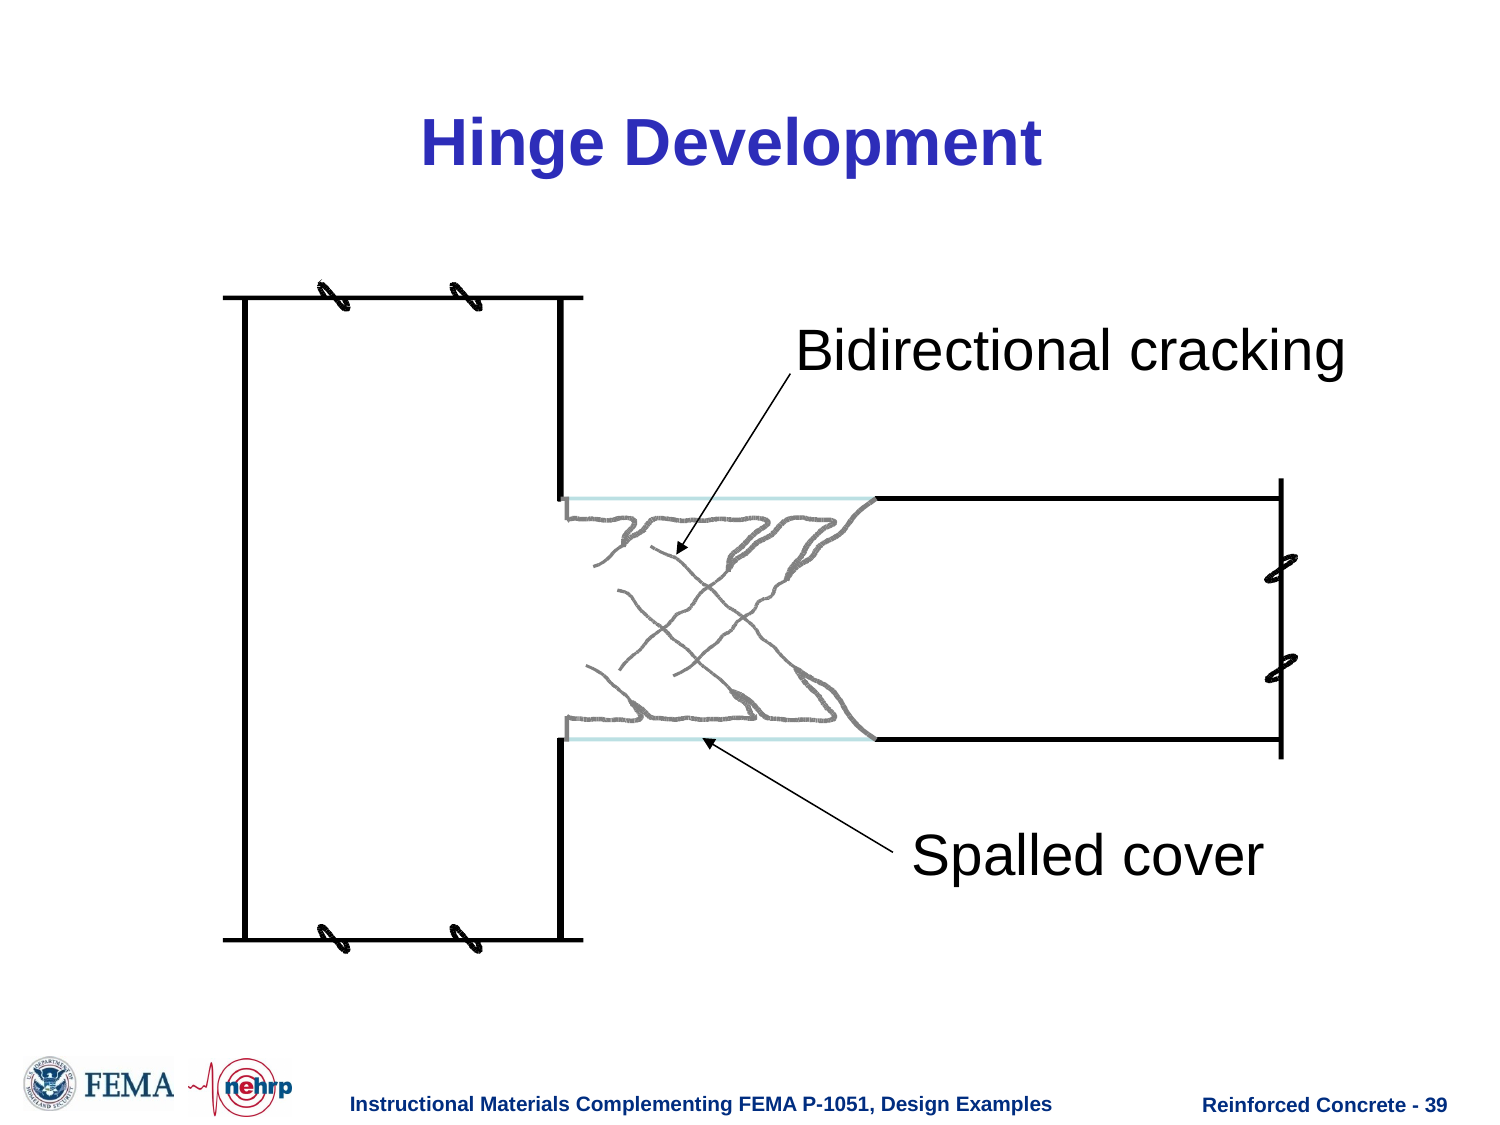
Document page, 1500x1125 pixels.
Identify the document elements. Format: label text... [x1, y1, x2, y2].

picture [23, 1056, 174, 1111]
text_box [222, 278, 1363, 955]
title Hinge Development [74, 44, 1426, 233]
footer Instructional Materials Complementing FEMA P-1051, Design Examples [334, 1087, 1104, 1124]
picture [188, 1058, 292, 1117]
